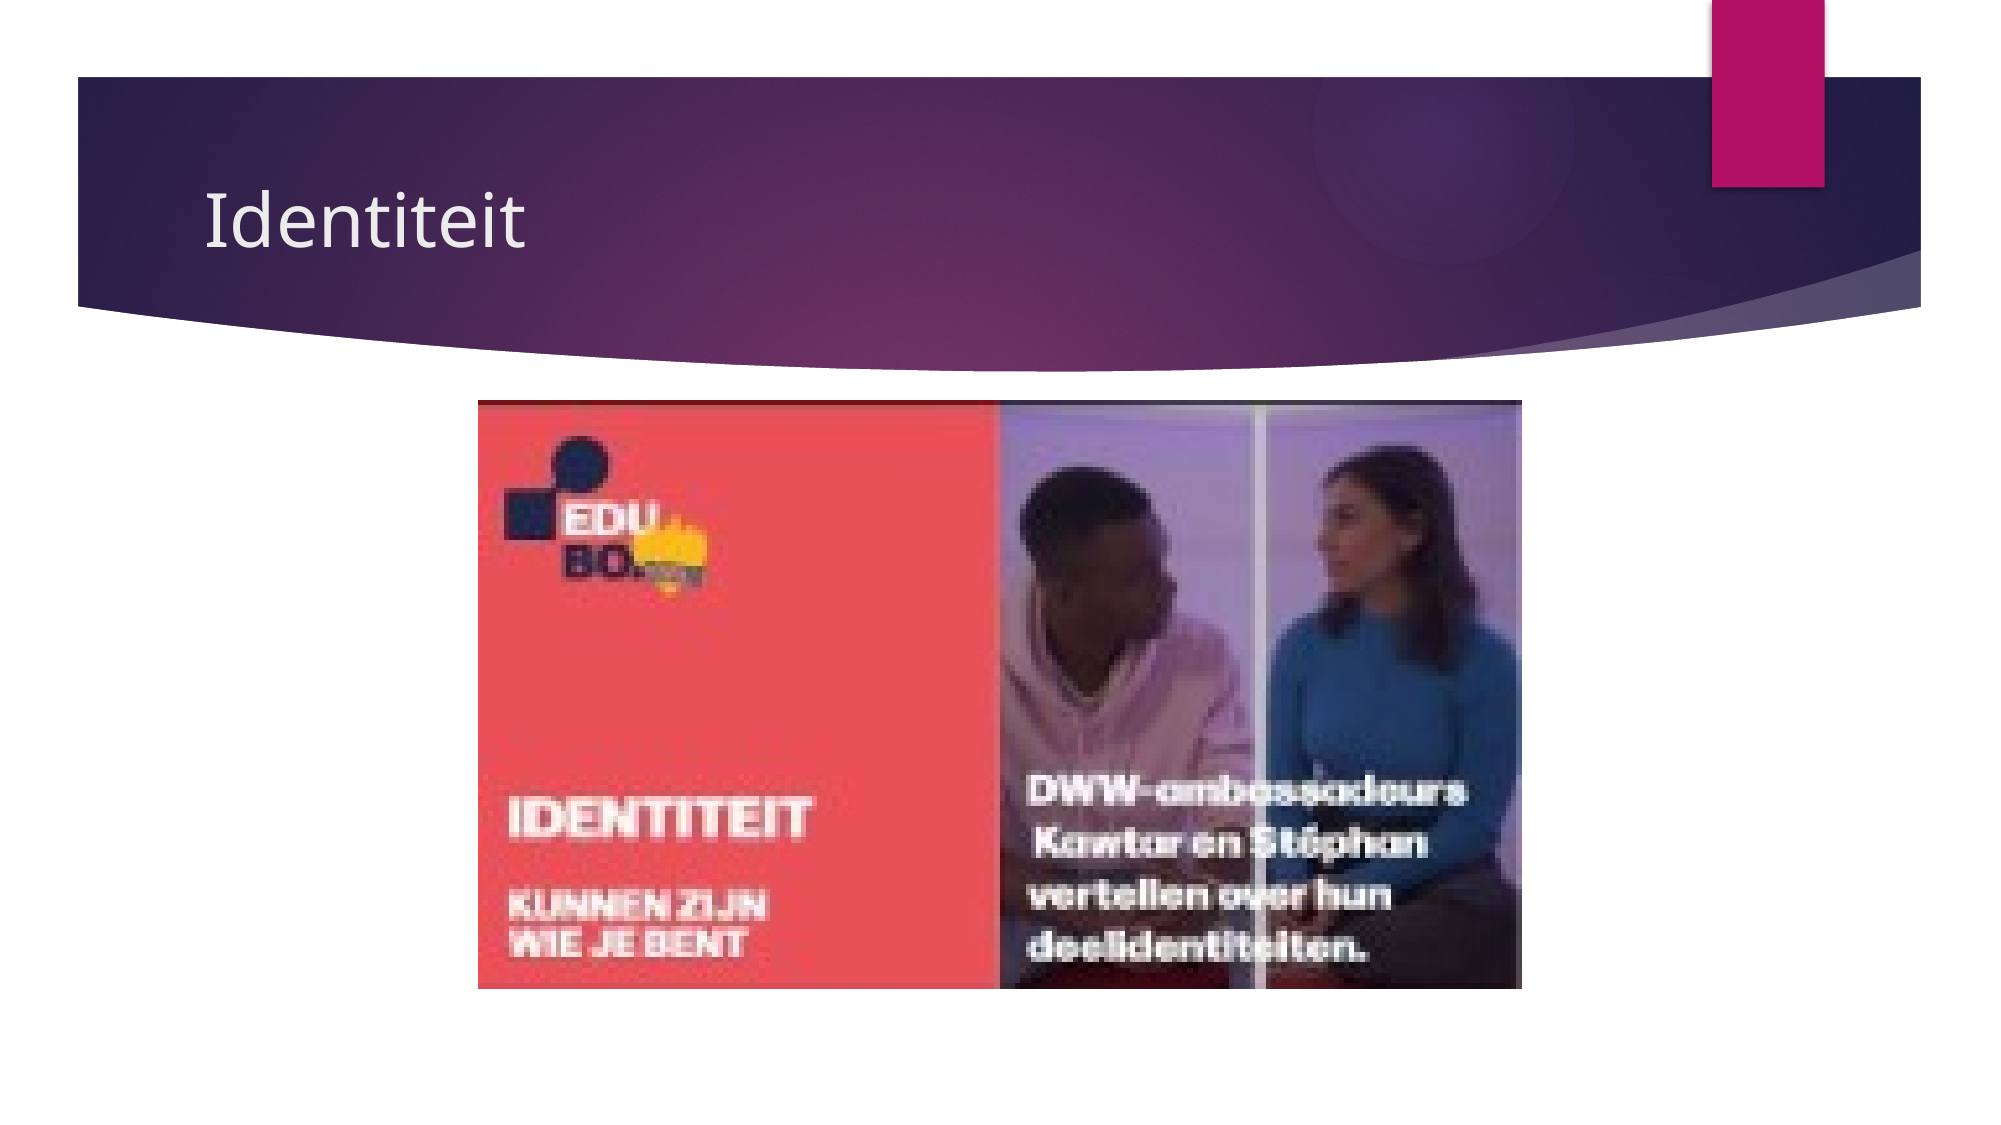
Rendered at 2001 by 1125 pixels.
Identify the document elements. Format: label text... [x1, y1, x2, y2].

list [477, 399, 1523, 990]
title Identiteit [189, 159, 1627, 276]
